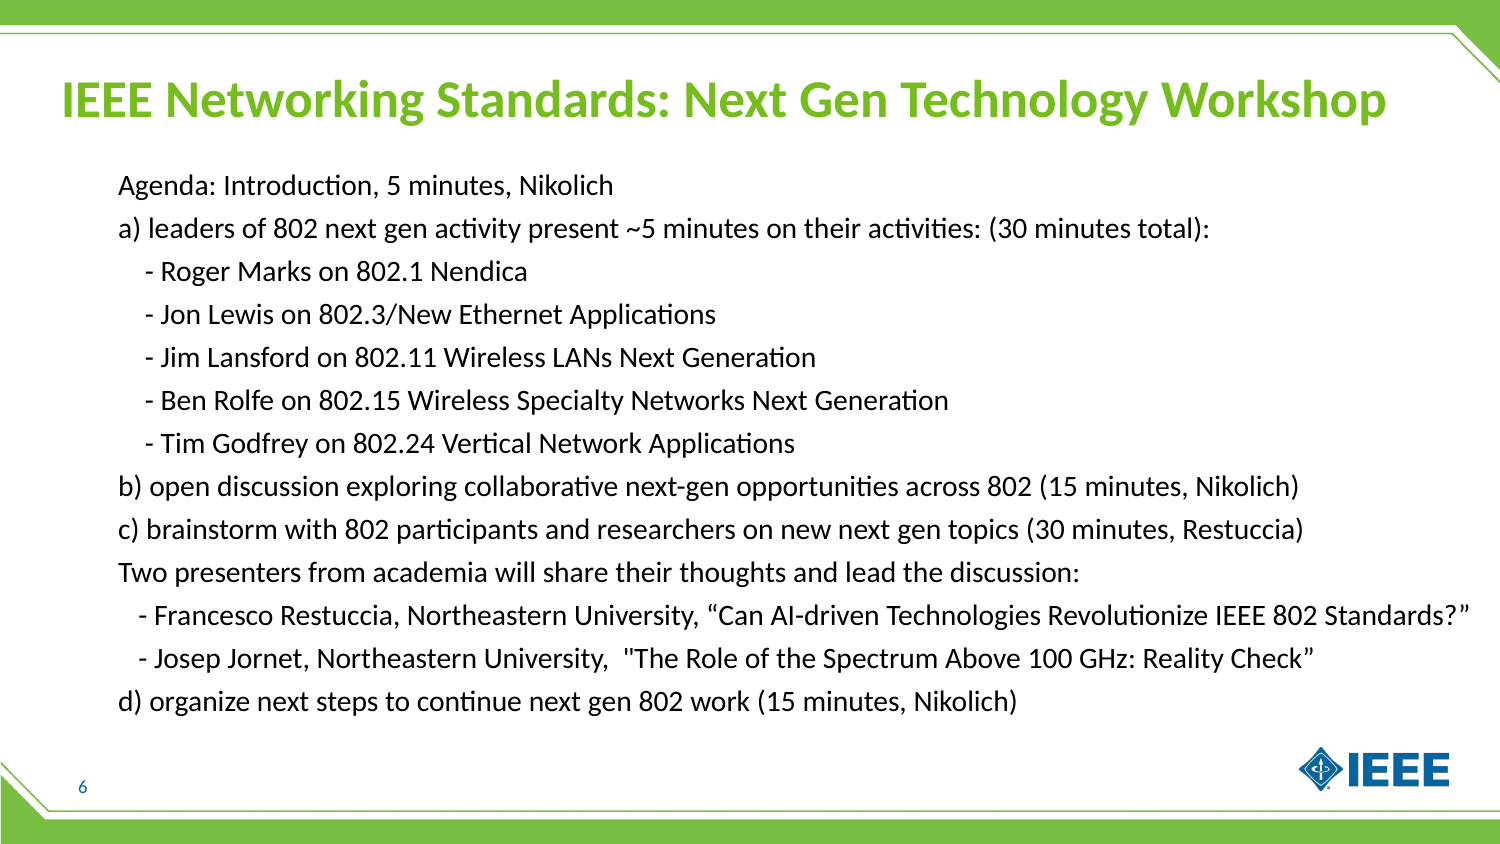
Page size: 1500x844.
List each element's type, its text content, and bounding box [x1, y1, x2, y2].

title IEEE Networking Standards: Next Gen Technology Workshop [46, 68, 1453, 137]
picture [0, 0, 1500, 84]
picture [2, 761, 1500, 844]
list Agenda: Introduction, 5 minutes, Nikolich a) leaders of 802 next gen activity present ~5 minutes on their activities: (30 minutes total): - Roger Marks on 802.1 Nendica - Jon Lewis on 802.3/New Ethernet Applications - Jim Lansford on 802.11 Wireless LANs Next Generation - Ben Rolfe on 802.15 Wireless Specialty Networks Next Generation - Tim Godfrey on 802.24 Vertical Network Applications b) open discussion exploring collaborative next-gen opportunities across 802 (15 minutes, Nikolich) c) brainstorm with 802 participants and researchers on new next gen topics (30 minutes, Restuccia) Two presenters from academia will share their thoughts and lead the discussion: - Francesco Restuccia, Northeastern University, “Can AI-driven Technologies Revolutionize IEEE 802 Standards?” - Josep Jornet, Northeastern University, "The Role of the Spectrum Above 100 GHz: Reality Check” d) organize next steps to continue next gen 802 work (15 minutes, Nikolich) [103, 162, 1500, 737]
slide_number 6 [63, 763, 143, 809]
picture [1299, 747, 1449, 760]
